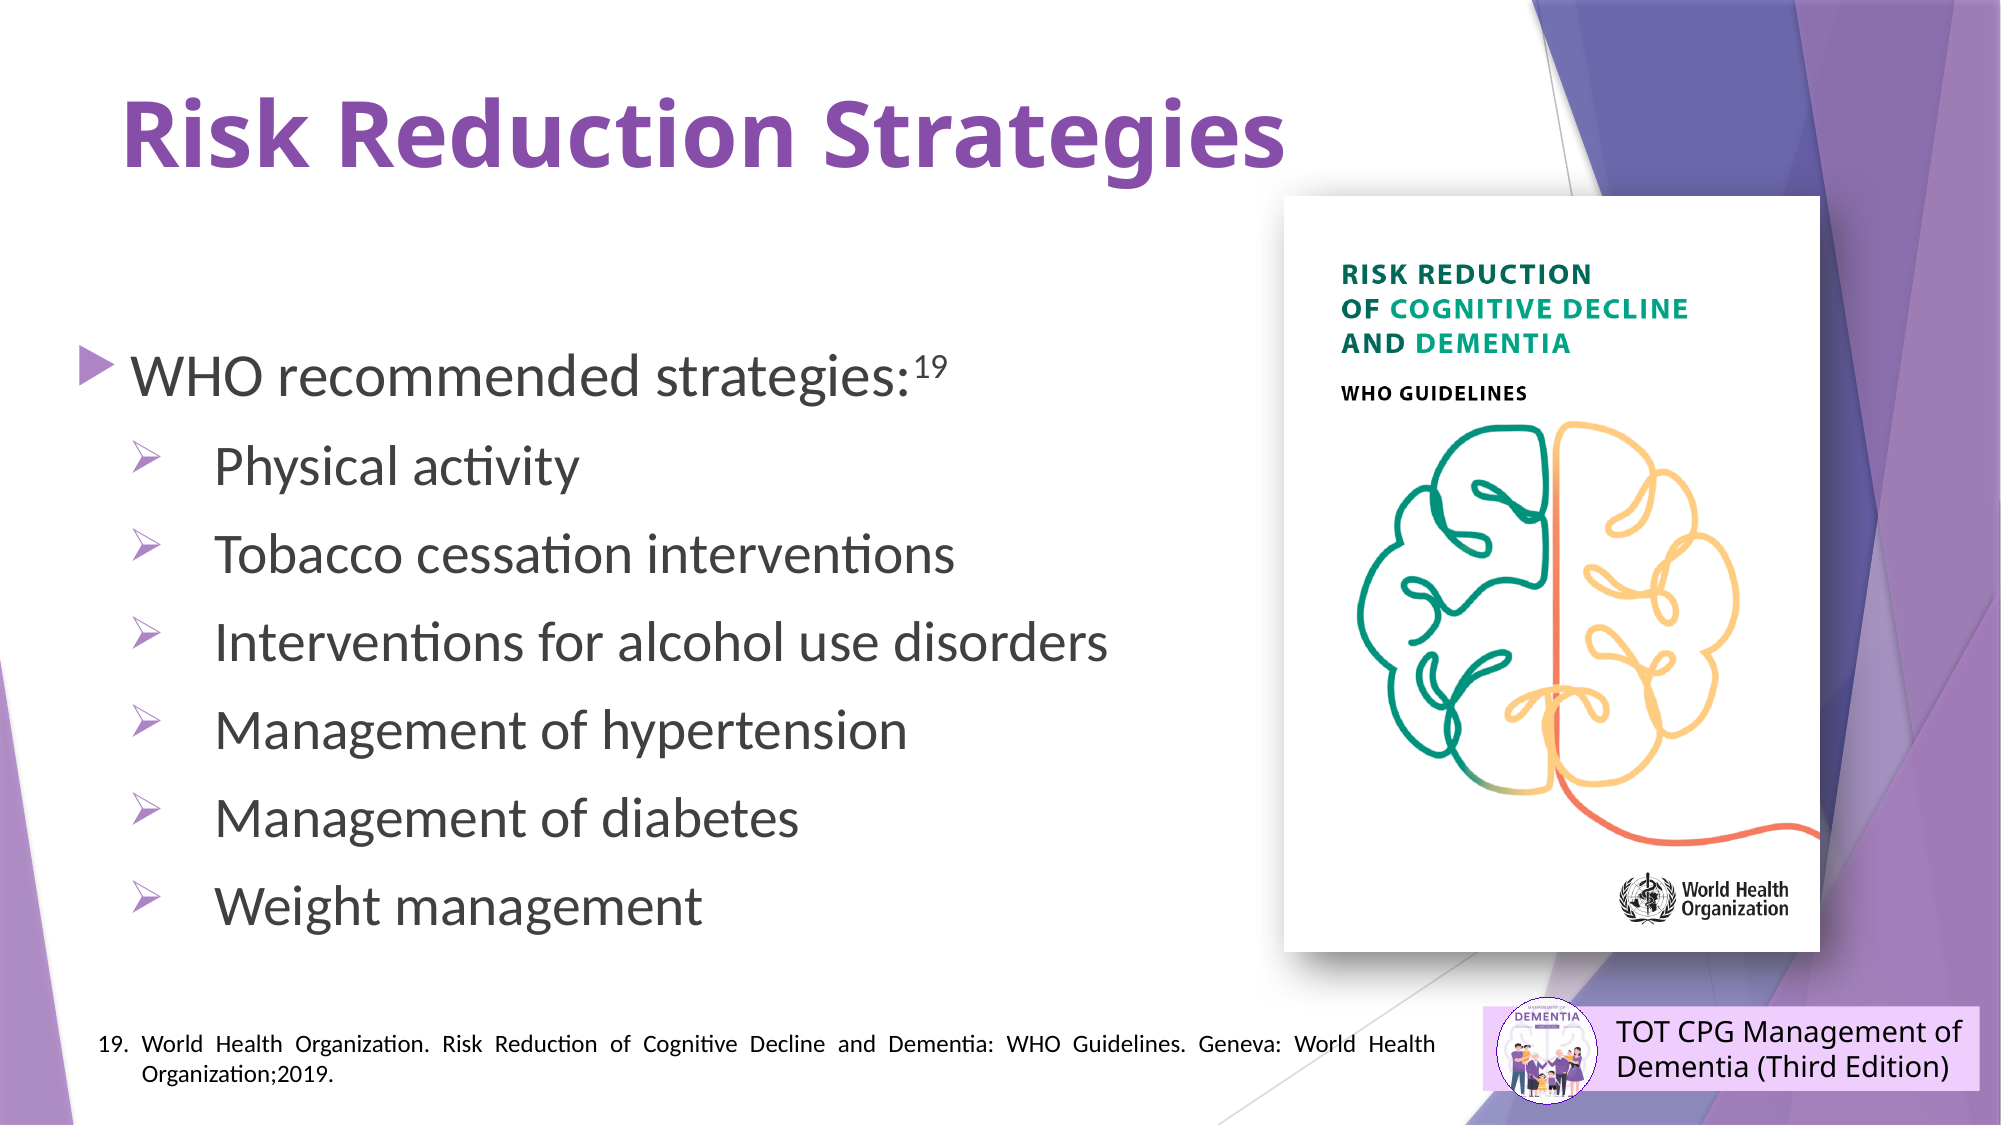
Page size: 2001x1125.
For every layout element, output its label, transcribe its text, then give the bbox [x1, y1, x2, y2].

list WHO recommended strategies:19 Physical activity Tobacco cessation interventions Interventions for alcohol use disorders Management of hypertension Management of diabetes Weight management [59, 327, 1211, 953]
picture [1284, 195, 1820, 953]
text_box 19. World Health Organization. Risk Reduction of Cognitive Decline and Dementia: WHO Guidelines. Geneva: World Health Organization;2019. [83, 1020, 1454, 1095]
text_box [1482, 996, 1981, 1105]
title Risk Reduction Strategies [104, 67, 1515, 285]
